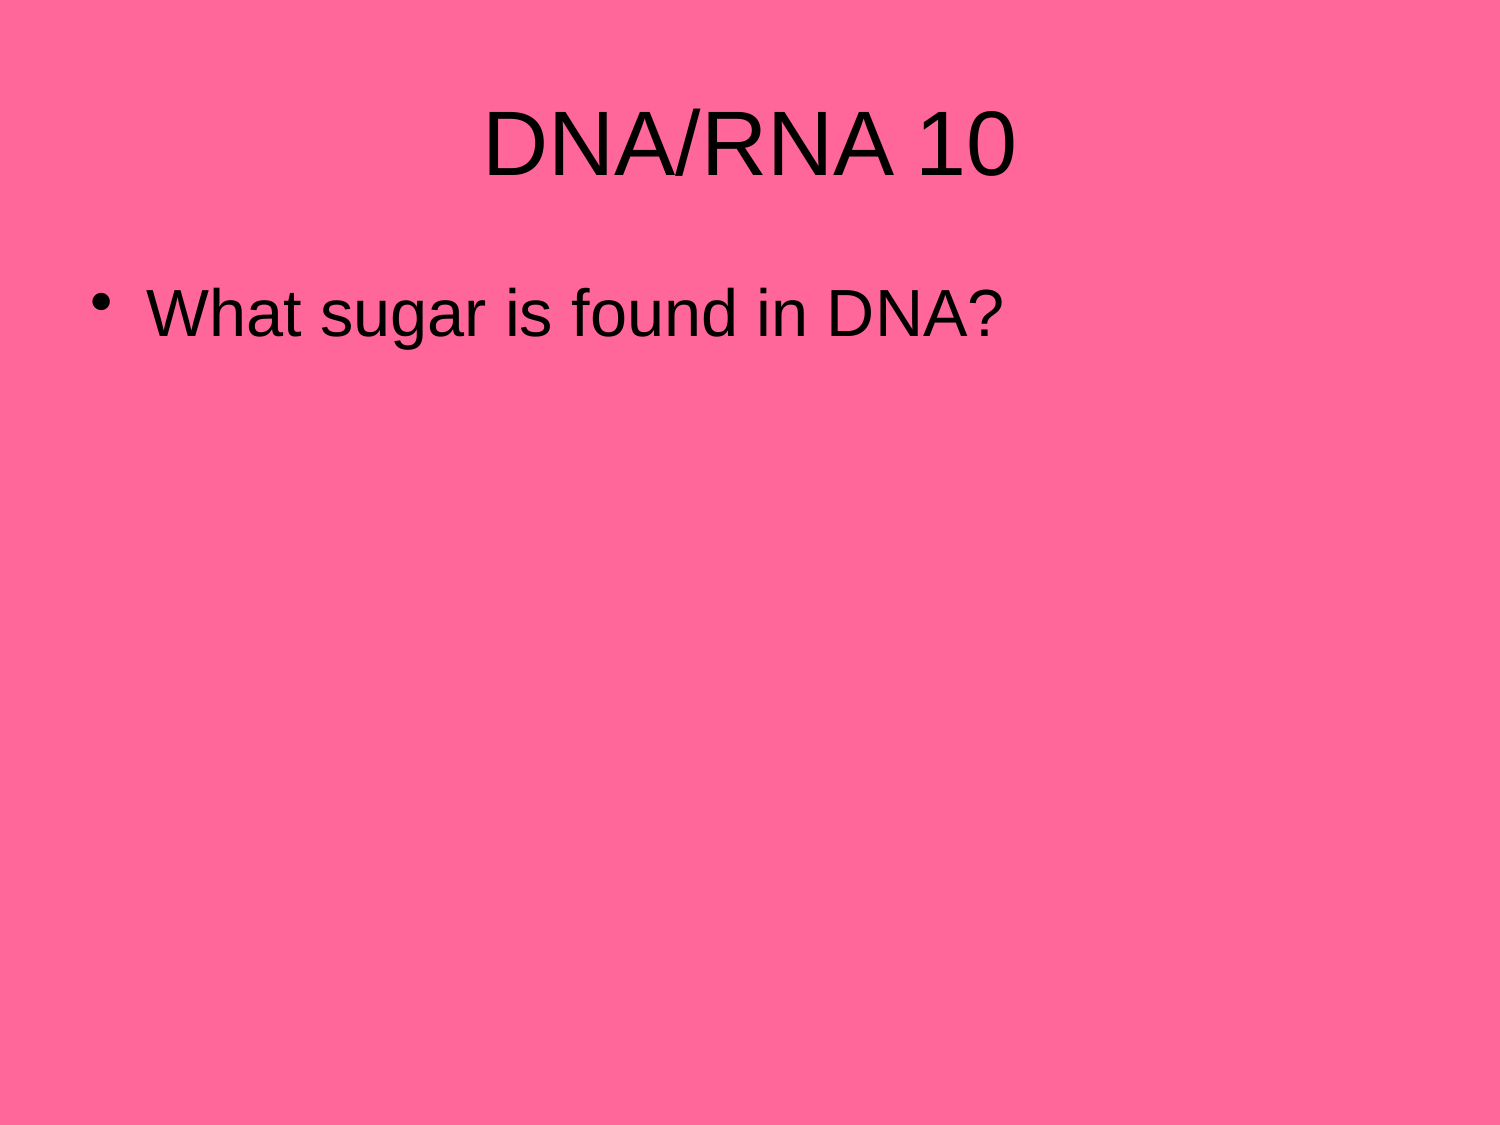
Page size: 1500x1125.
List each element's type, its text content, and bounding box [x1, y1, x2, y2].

title DNA/RNA 10 [74, 44, 1426, 233]
list What sugar is found in DNA? [74, 262, 1426, 1006]
